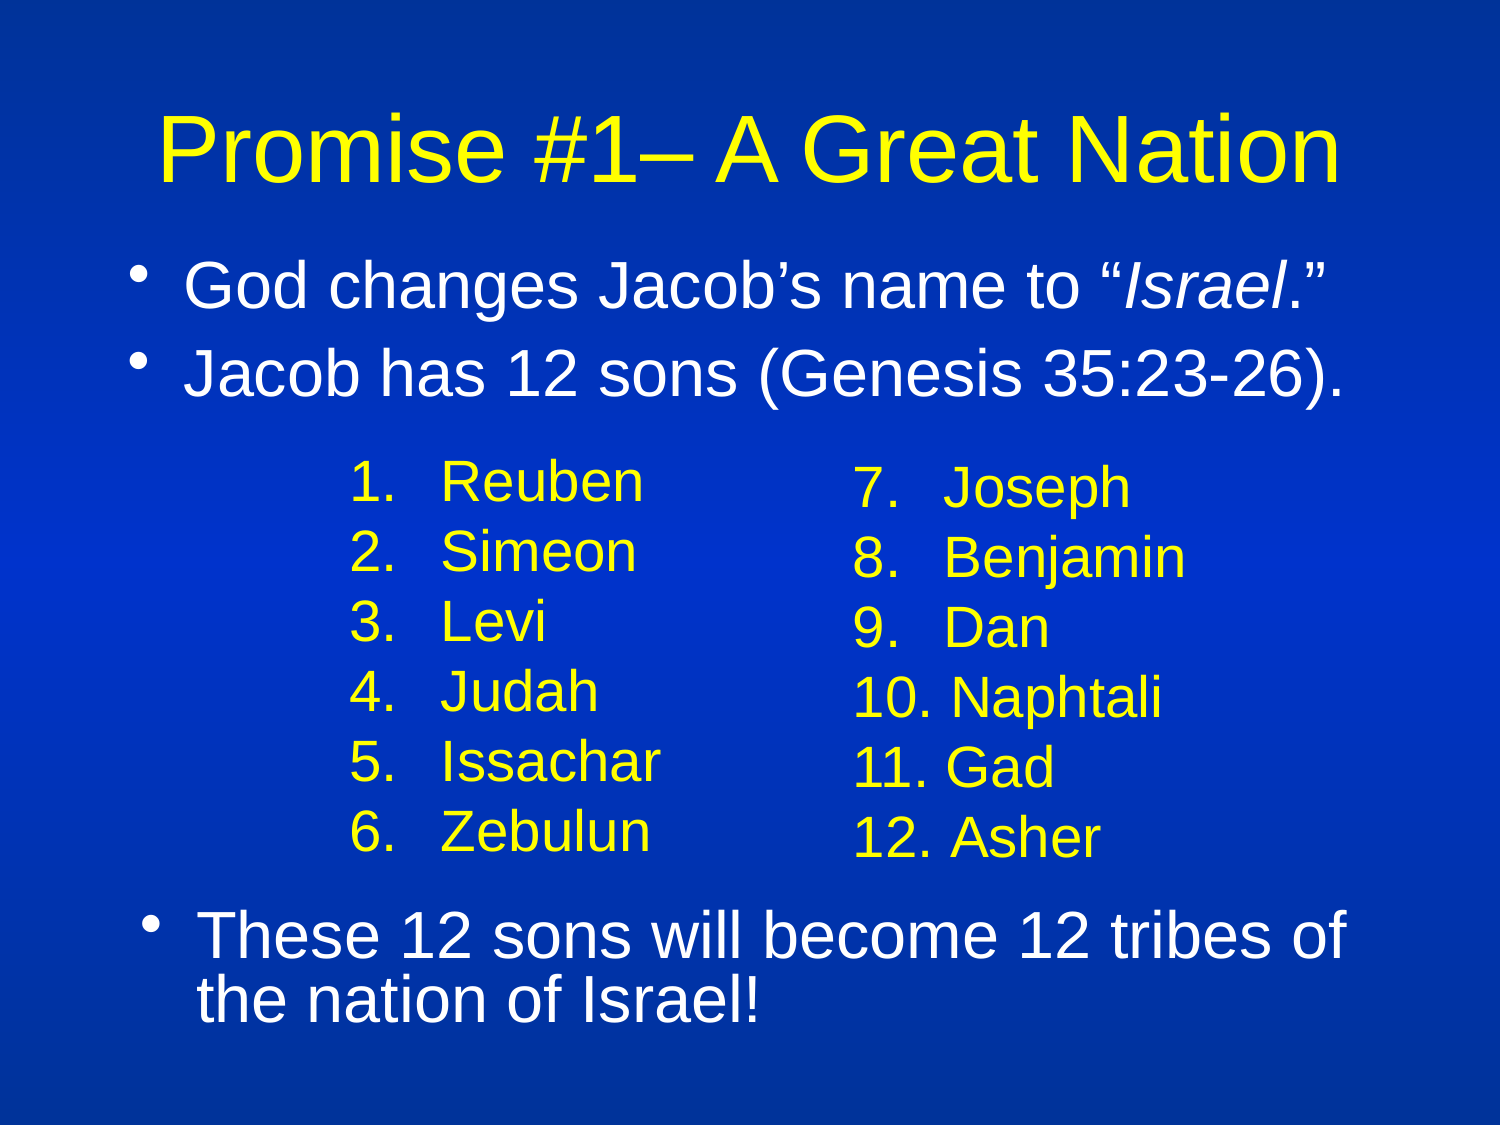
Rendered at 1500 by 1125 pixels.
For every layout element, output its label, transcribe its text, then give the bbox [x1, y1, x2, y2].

text_box Joseph Benjamin Dan Naphtali Gad Asher [837, 441, 1203, 877]
text_box Reuben Simeon Levi Judah Issachar Zebulun [334, 435, 677, 871]
title Promise #1– A Great Nation [37, 50, 1463, 238]
text_box These 12 sons will become 12 tribes of the nation of Israel! [124, 899, 1400, 1038]
text_box Jacob has 12 sons (Genesis 35:23-26). [112, 337, 1388, 438]
list God changes Jacob’s name to “Israel.” [112, 249, 1388, 337]
